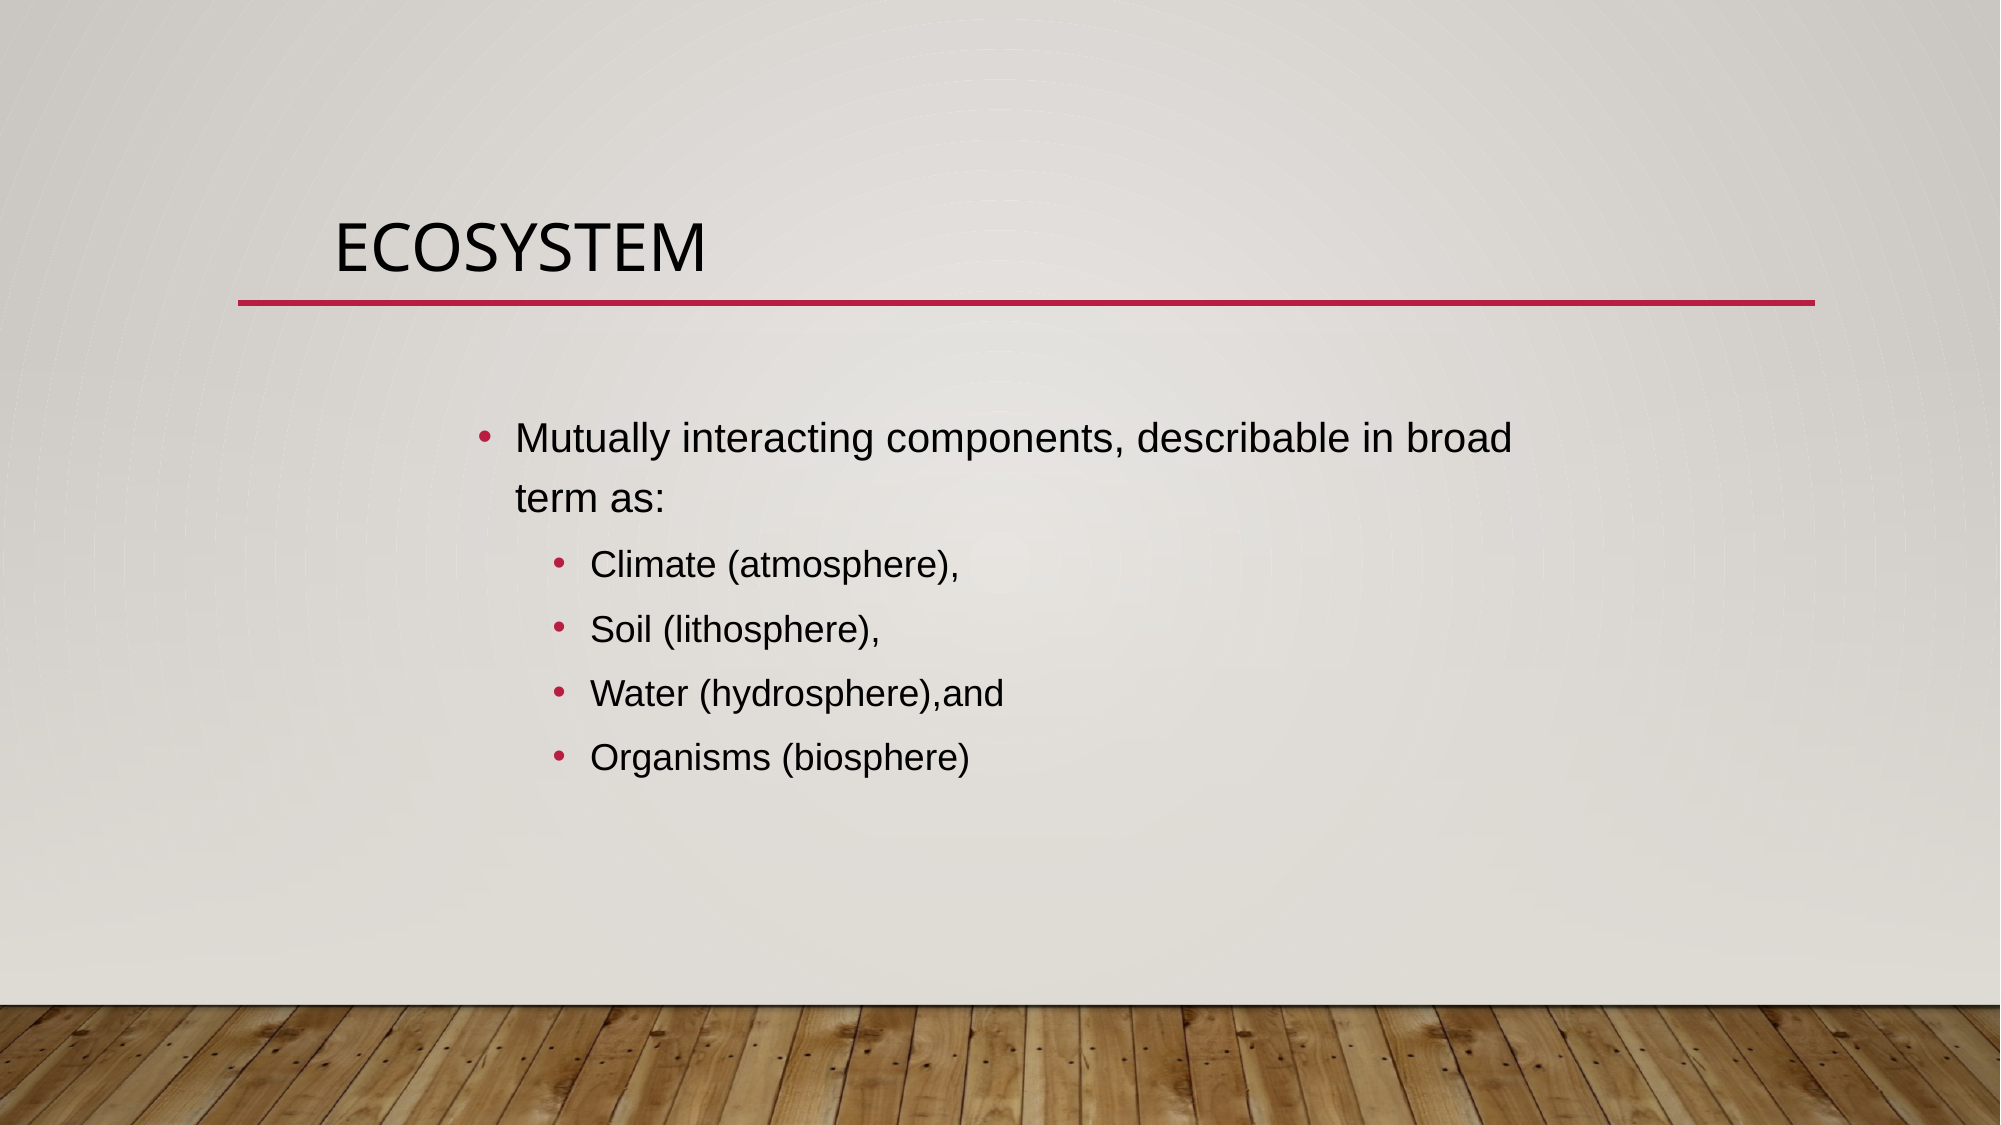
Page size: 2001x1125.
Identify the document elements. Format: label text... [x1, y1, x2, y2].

list Mutually interacting components, describable in broad term as: Climate (atmosphere), Soil (lithosphere), Water (hydrosphere),and Organisms (biosphere) [462, 393, 1550, 825]
picture [0, 1005, 2000, 1125]
title Ecosystem [318, 205, 1594, 394]
